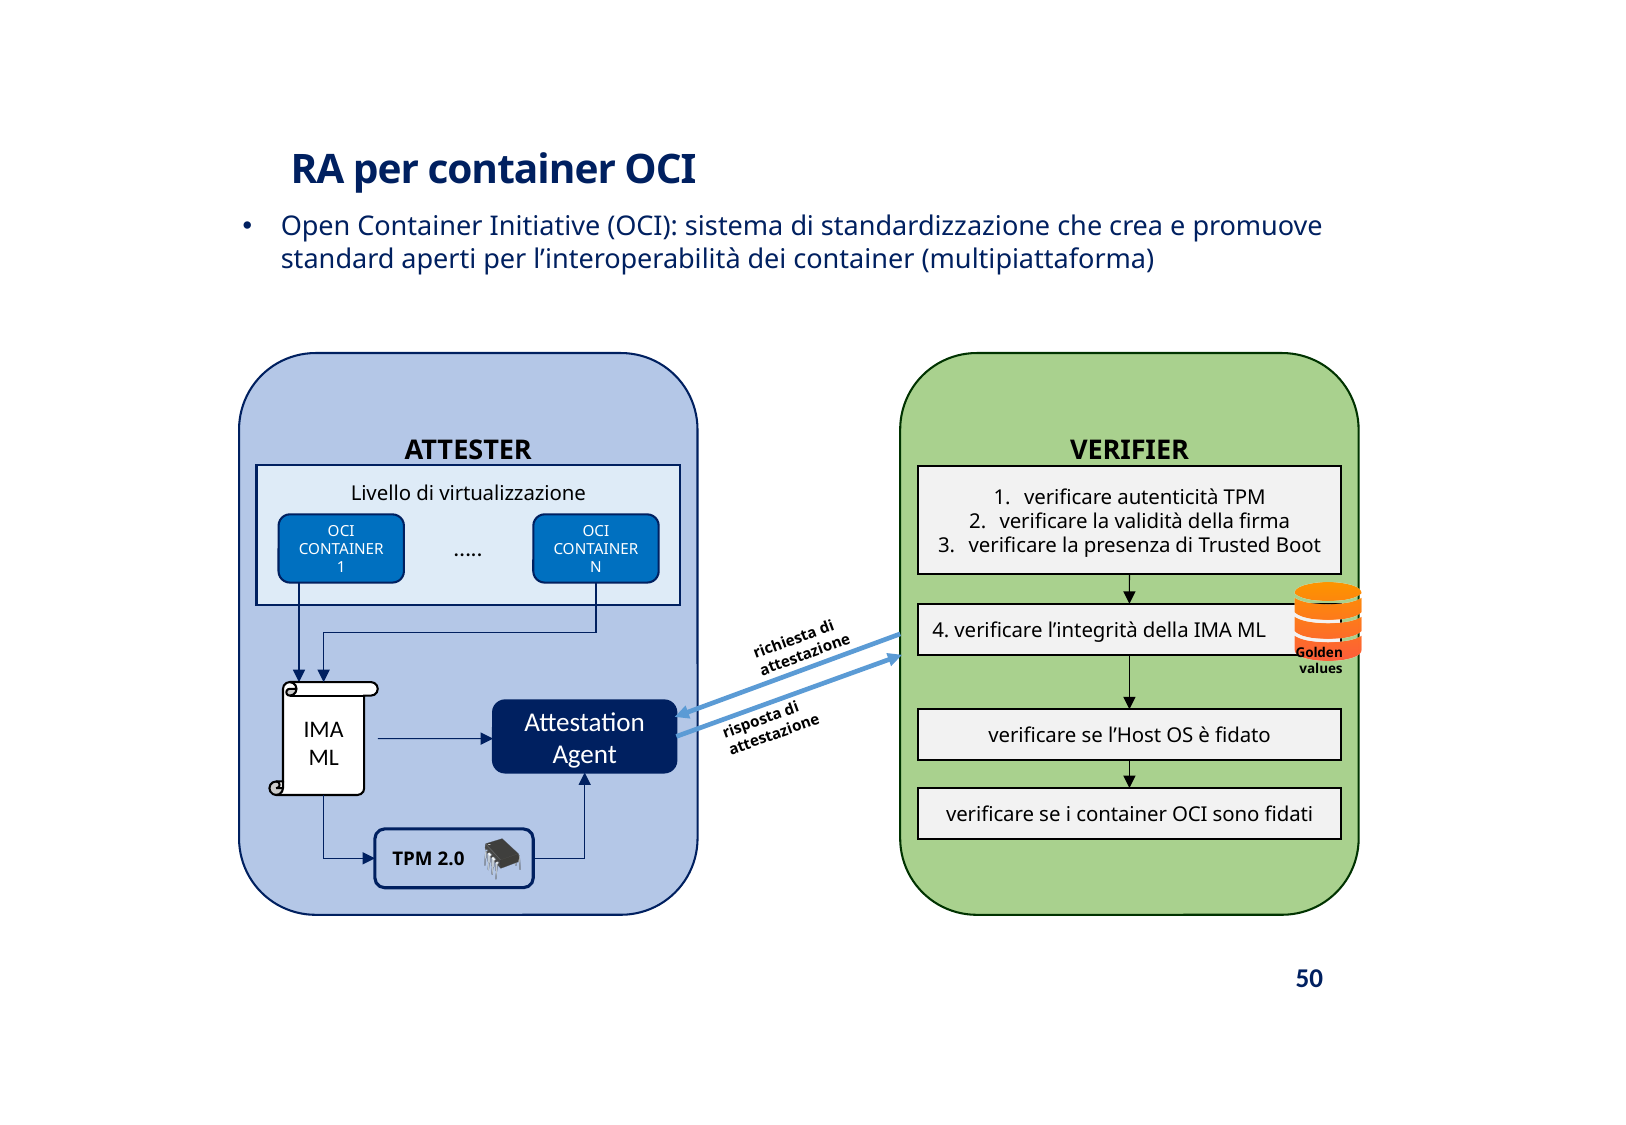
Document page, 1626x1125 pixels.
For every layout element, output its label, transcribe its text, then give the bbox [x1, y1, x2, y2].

text_box verificare se l’Host OS è fidato [917, 708, 1342, 761]
text_box OCI CONTAINER N [532, 513, 660, 584]
text_box VERIFIER [899, 631, 1360, 916]
text_box 4. verificare l’integrità della IMA ML [917, 603, 1288, 656]
text_box verificare autenticità TPM verificare la validità della firma verificare la presenza di Trusted Boot [917, 465, 1342, 575]
text_box Golden values [1250, 636, 1389, 684]
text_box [409, 496, 510, 769]
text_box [676, 654, 902, 737]
slide_number 50 [1063, 952, 1339, 1002]
text_box OCI CONTAINER 1 [277, 513, 405, 584]
text_box Open Container Initiative (OCI): sistema di standardizzazione che crea e promuove standard aperti per l’interoperabilità dei container (multipiattaforma) [228, 201, 1389, 281]
text_box richiesta di attestazione [760, 575, 934, 636]
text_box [533, 772, 585, 859]
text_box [317, 801, 381, 853]
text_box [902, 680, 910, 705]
text_box RA per container OCI [278, 79, 1352, 199]
text_box TPM 2.0 [374, 828, 534, 888]
picture [1288, 582, 1368, 661]
text_box IMA ML [268, 680, 379, 797]
text_box VERIFIER [899, 351, 1360, 603]
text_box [674, 633, 901, 717]
text_box ATTESTER [238, 351, 699, 916]
text_box Attestation Agent [495, 699, 678, 774]
picture [480, 836, 526, 881]
text_box risposta di attestazione [708, 737, 813, 771]
text_box verificare se i container OCI sono fidati [917, 787, 1342, 840]
text_box Livello di virtualizzazione ….. [255, 464, 681, 606]
